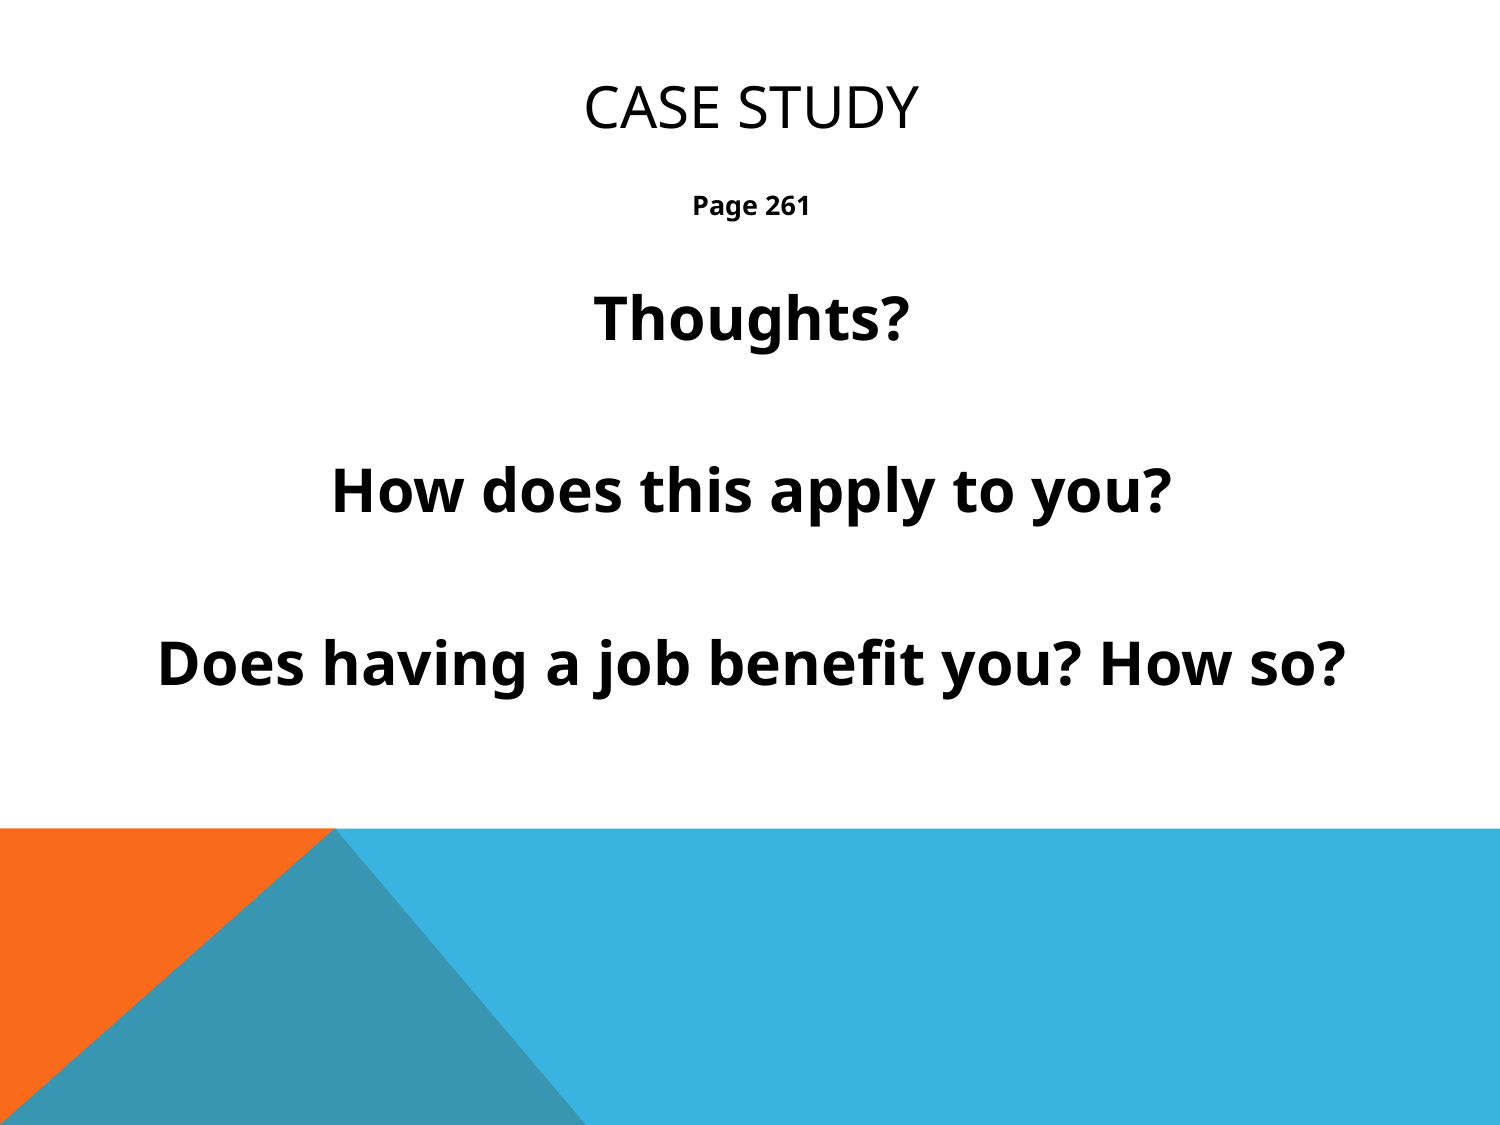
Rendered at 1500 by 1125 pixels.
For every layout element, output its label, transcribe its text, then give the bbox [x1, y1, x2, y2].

title Case Study [135, 60, 1369, 150]
list Page 261 Thoughts? How does this apply to you? Does having a job benefit you? How so? [135, 180, 1369, 768]
